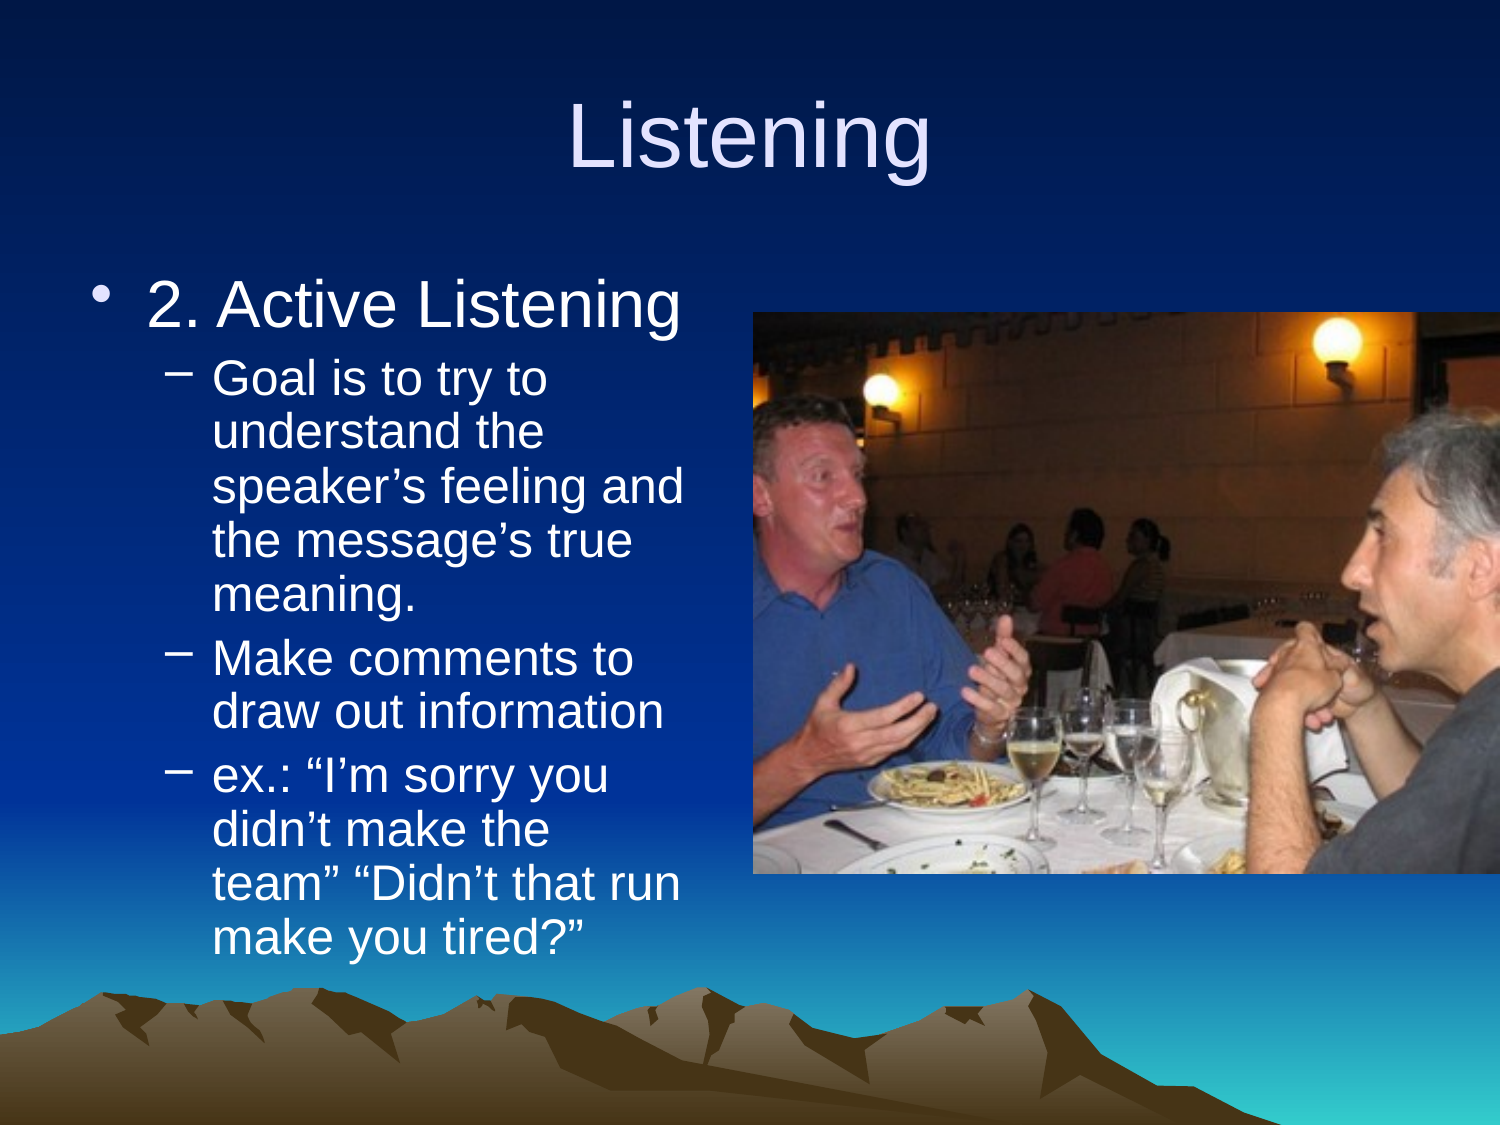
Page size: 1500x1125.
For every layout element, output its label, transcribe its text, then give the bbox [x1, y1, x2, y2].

picture [752, 312, 1500, 874]
title Listening [75, 37, 1425, 225]
list 2. Active Listening Goal is to try to understand the speaker’s feeling and the message’s true meaning. Make comments to draw out information ex.: “I’m sorry you didn’t make the team” “Didn’t that run make you tired?” [74, 262, 701, 1088]
